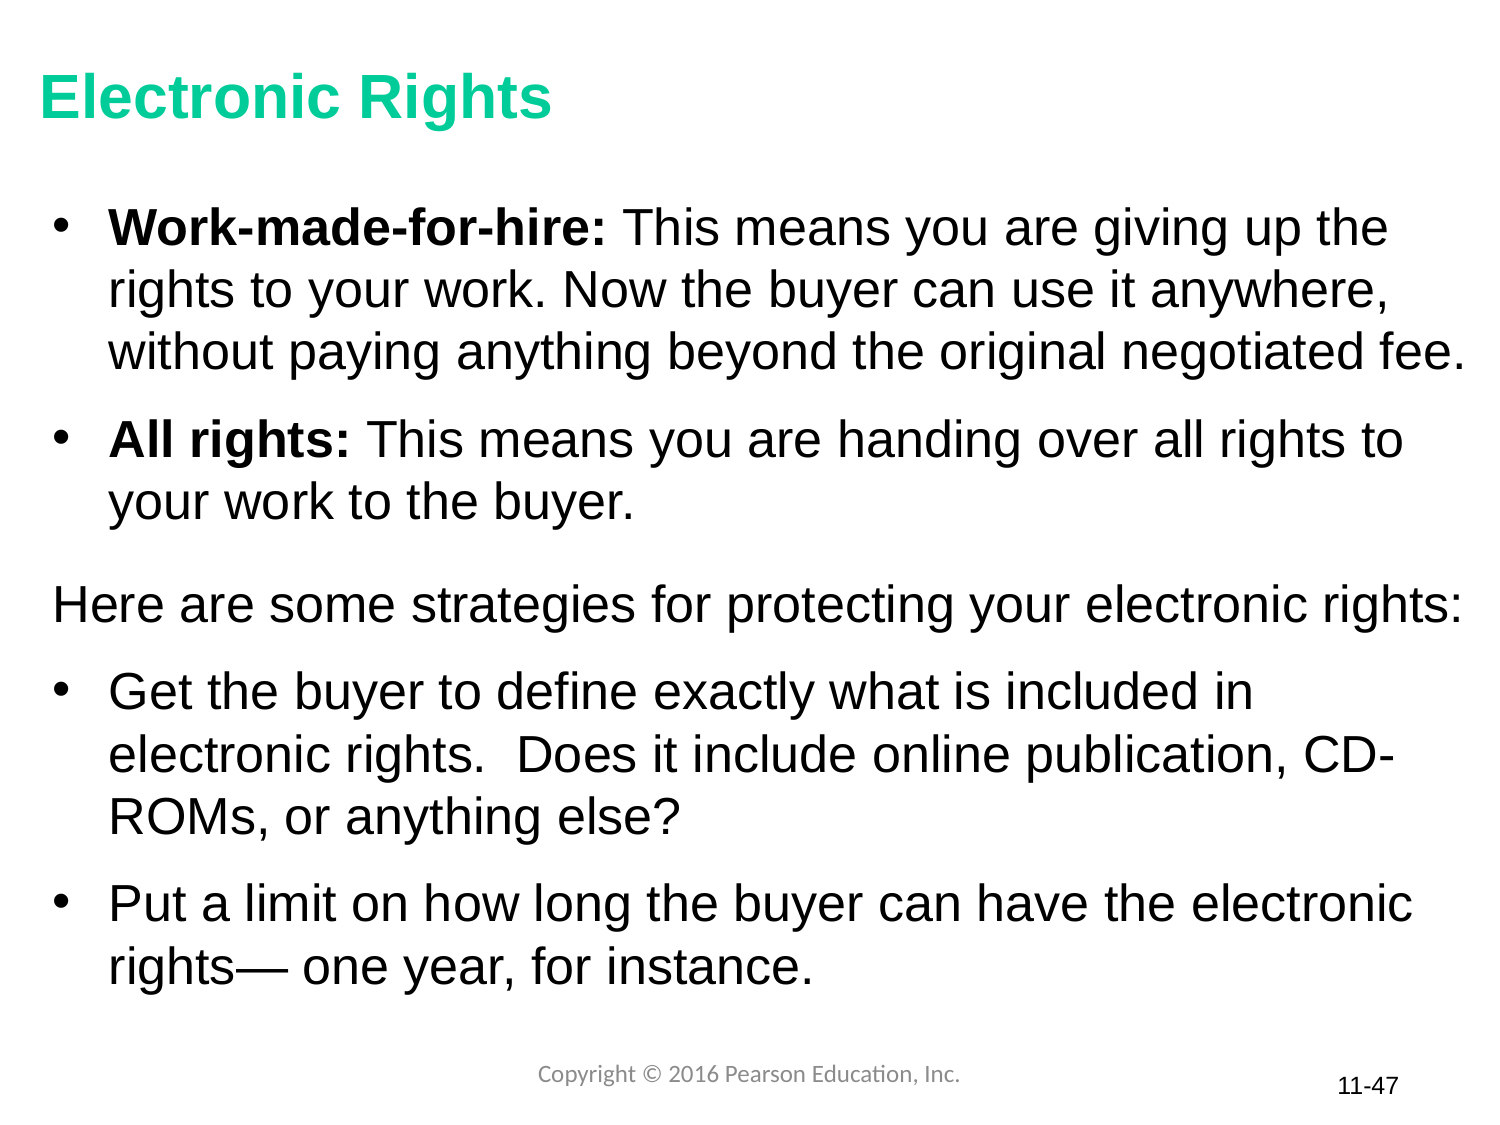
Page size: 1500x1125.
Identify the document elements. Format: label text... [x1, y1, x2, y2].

title Electronic Rights [24, 0, 1375, 188]
list Work-made-for-hire: This means you are giving up the rights to your work. Now the buyer can use it anywhere, without paying anything beyond the original negotiated fee. All rights: This means you are handing over all rights to your work to the buyer. Here are some strategies for protecting your electronic rights: Get the buyer to define exactly what is included in electronic rights. Does it include online publication, CD-ROMs, or anything else? Put a limit on how long the buyer can have the electronic rights— one year, for instance. [37, 162, 1488, 1125]
